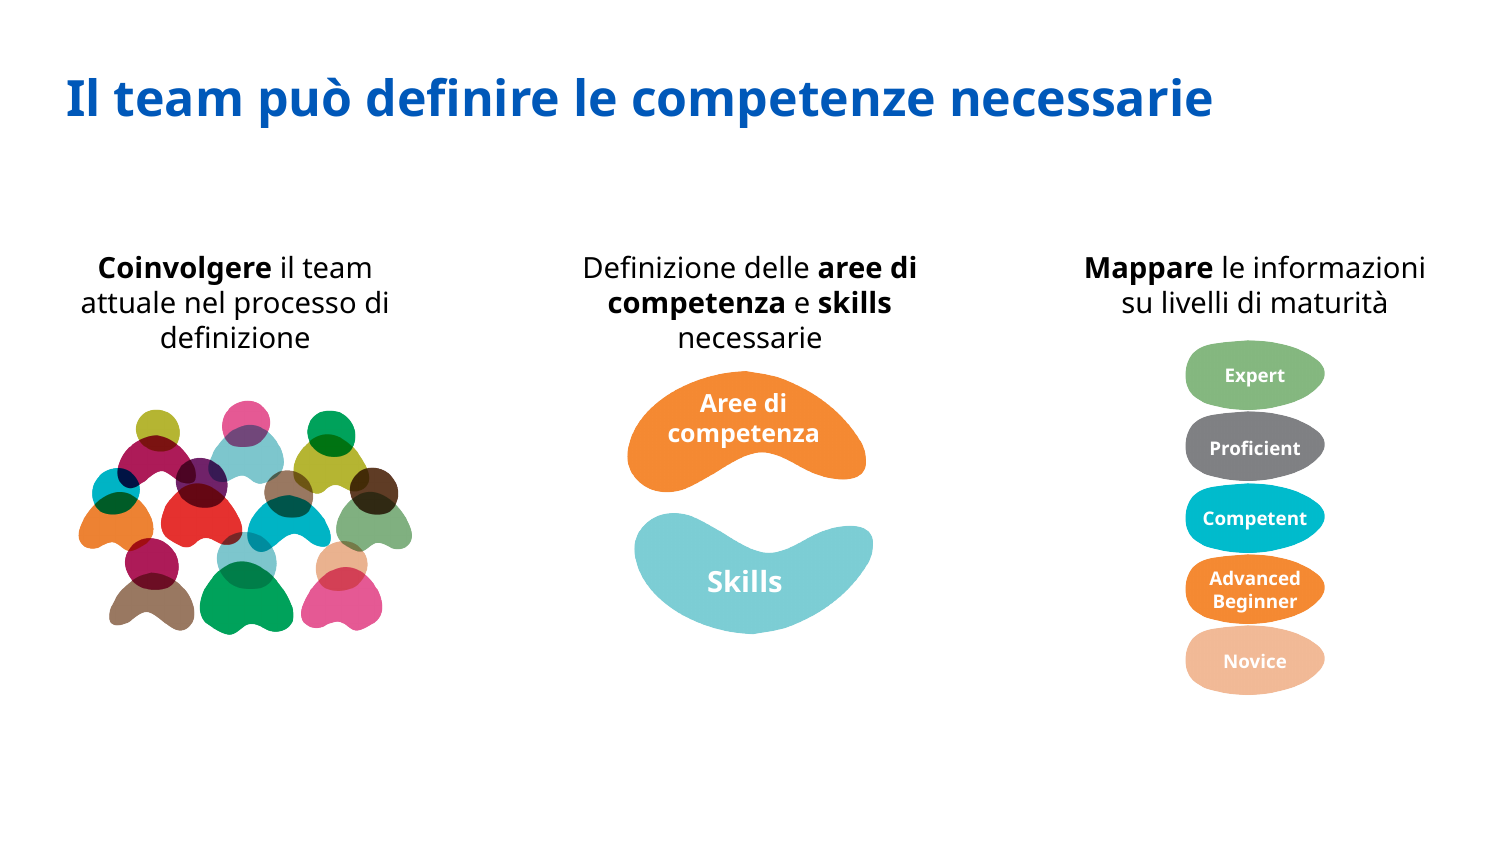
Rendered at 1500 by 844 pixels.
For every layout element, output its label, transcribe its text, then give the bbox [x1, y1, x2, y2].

text_box Mappare le informazioni su livelli di maturità [1061, 234, 1449, 380]
picture [601, 323, 899, 682]
picture [1170, 271, 1340, 764]
text_box Coinvolgere il team attuale nel processo di definizione [41, 234, 430, 380]
title Il team può definire le competenze necessarie [51, 51, 1449, 146]
picture [50, 323, 440, 712]
text_box Definizione delle aree di competenza e skills necessarie [556, 234, 944, 380]
